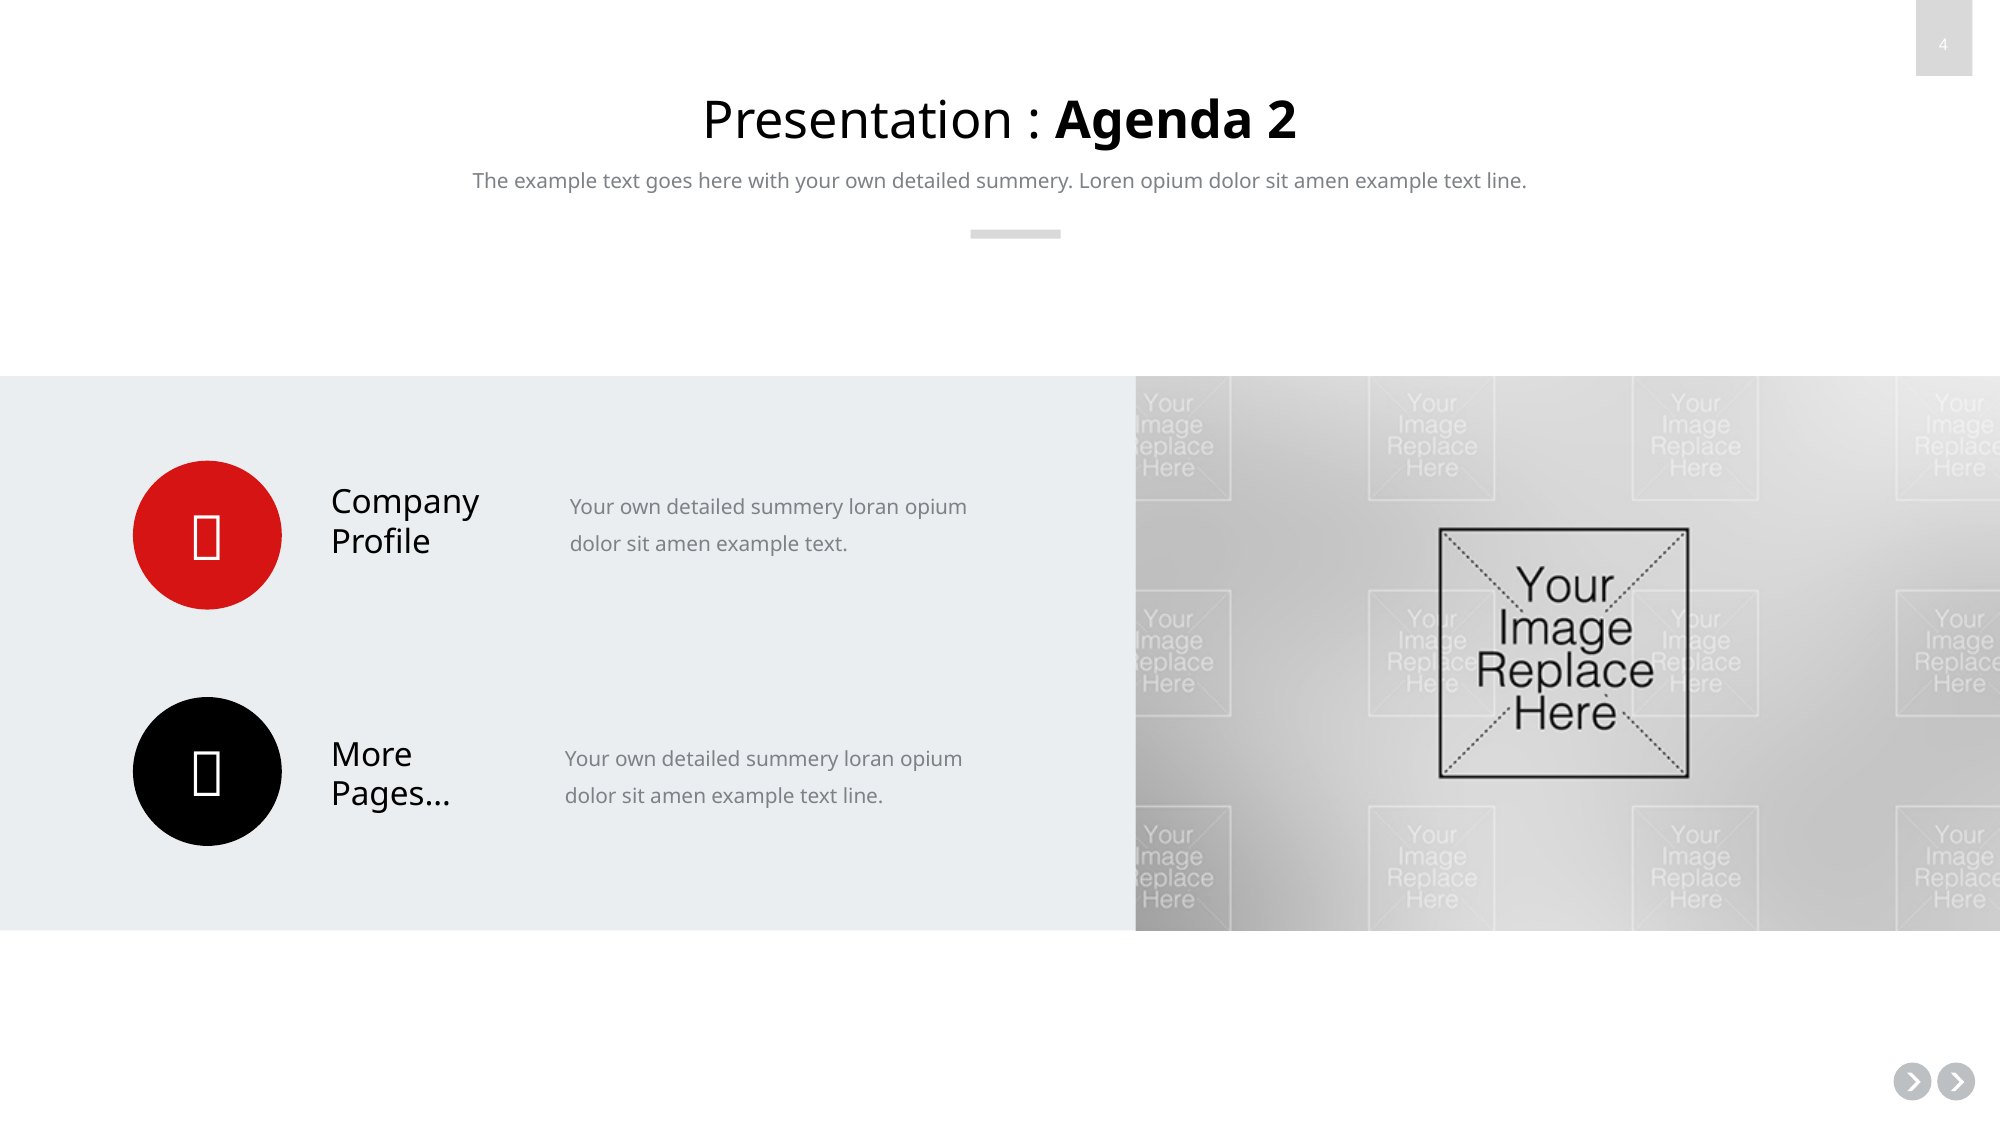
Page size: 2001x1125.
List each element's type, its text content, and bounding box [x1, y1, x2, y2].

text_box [132, 460, 1003, 846]
picture [1135, 376, 2000, 931]
title Presentation : Agenda 2 [137, 80, 1863, 163]
text_box [0, 375, 1137, 931]
text_box [970, 229, 1062, 240]
text_box The example text goes here with your own detailed summery. Loren opium dolor sit amen example text line. [407, 160, 1593, 201]
